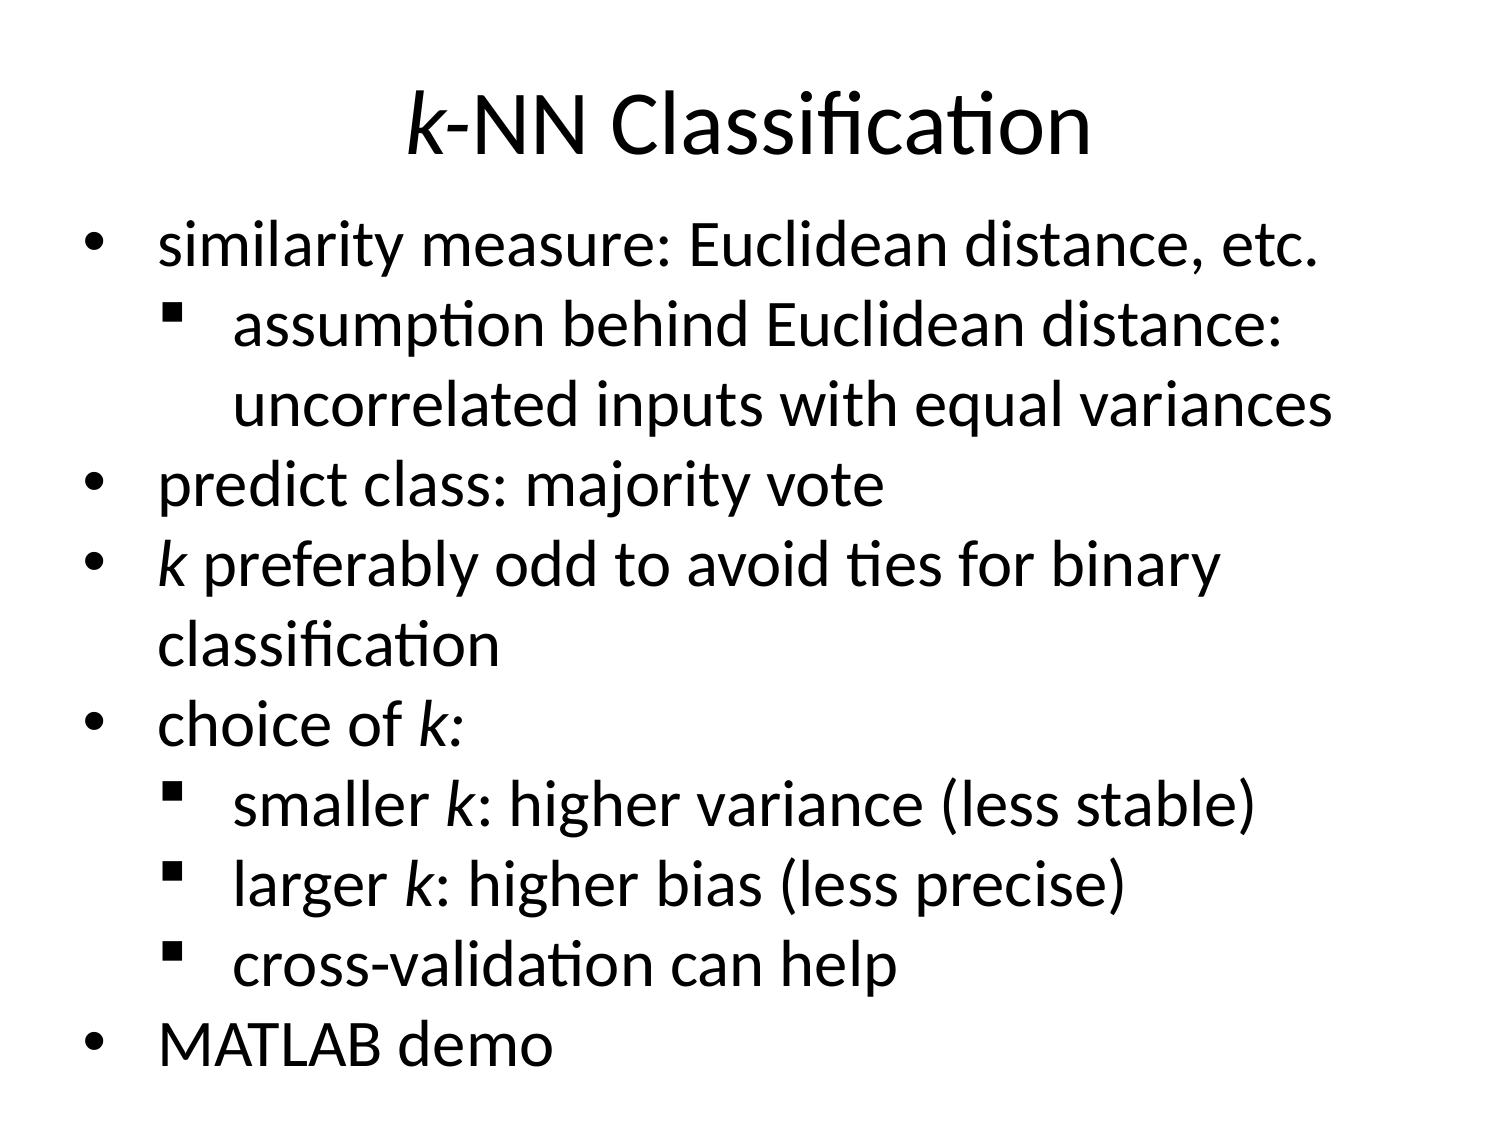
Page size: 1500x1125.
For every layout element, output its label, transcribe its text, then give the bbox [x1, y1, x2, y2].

text_box k-NN Classification [75, 62, 1425, 173]
text_box similarity measure: Euclidean distance, etc. assumption behind Euclidean distance: uncorrelated inputs with equal variances predict class: majority vote k preferably odd to avoid ties for binary classification choice of k: smaller k: higher variance (less stable) larger k: higher bias (less precise) cross-validation can help MATLAB demo [75, 192, 1425, 1088]
